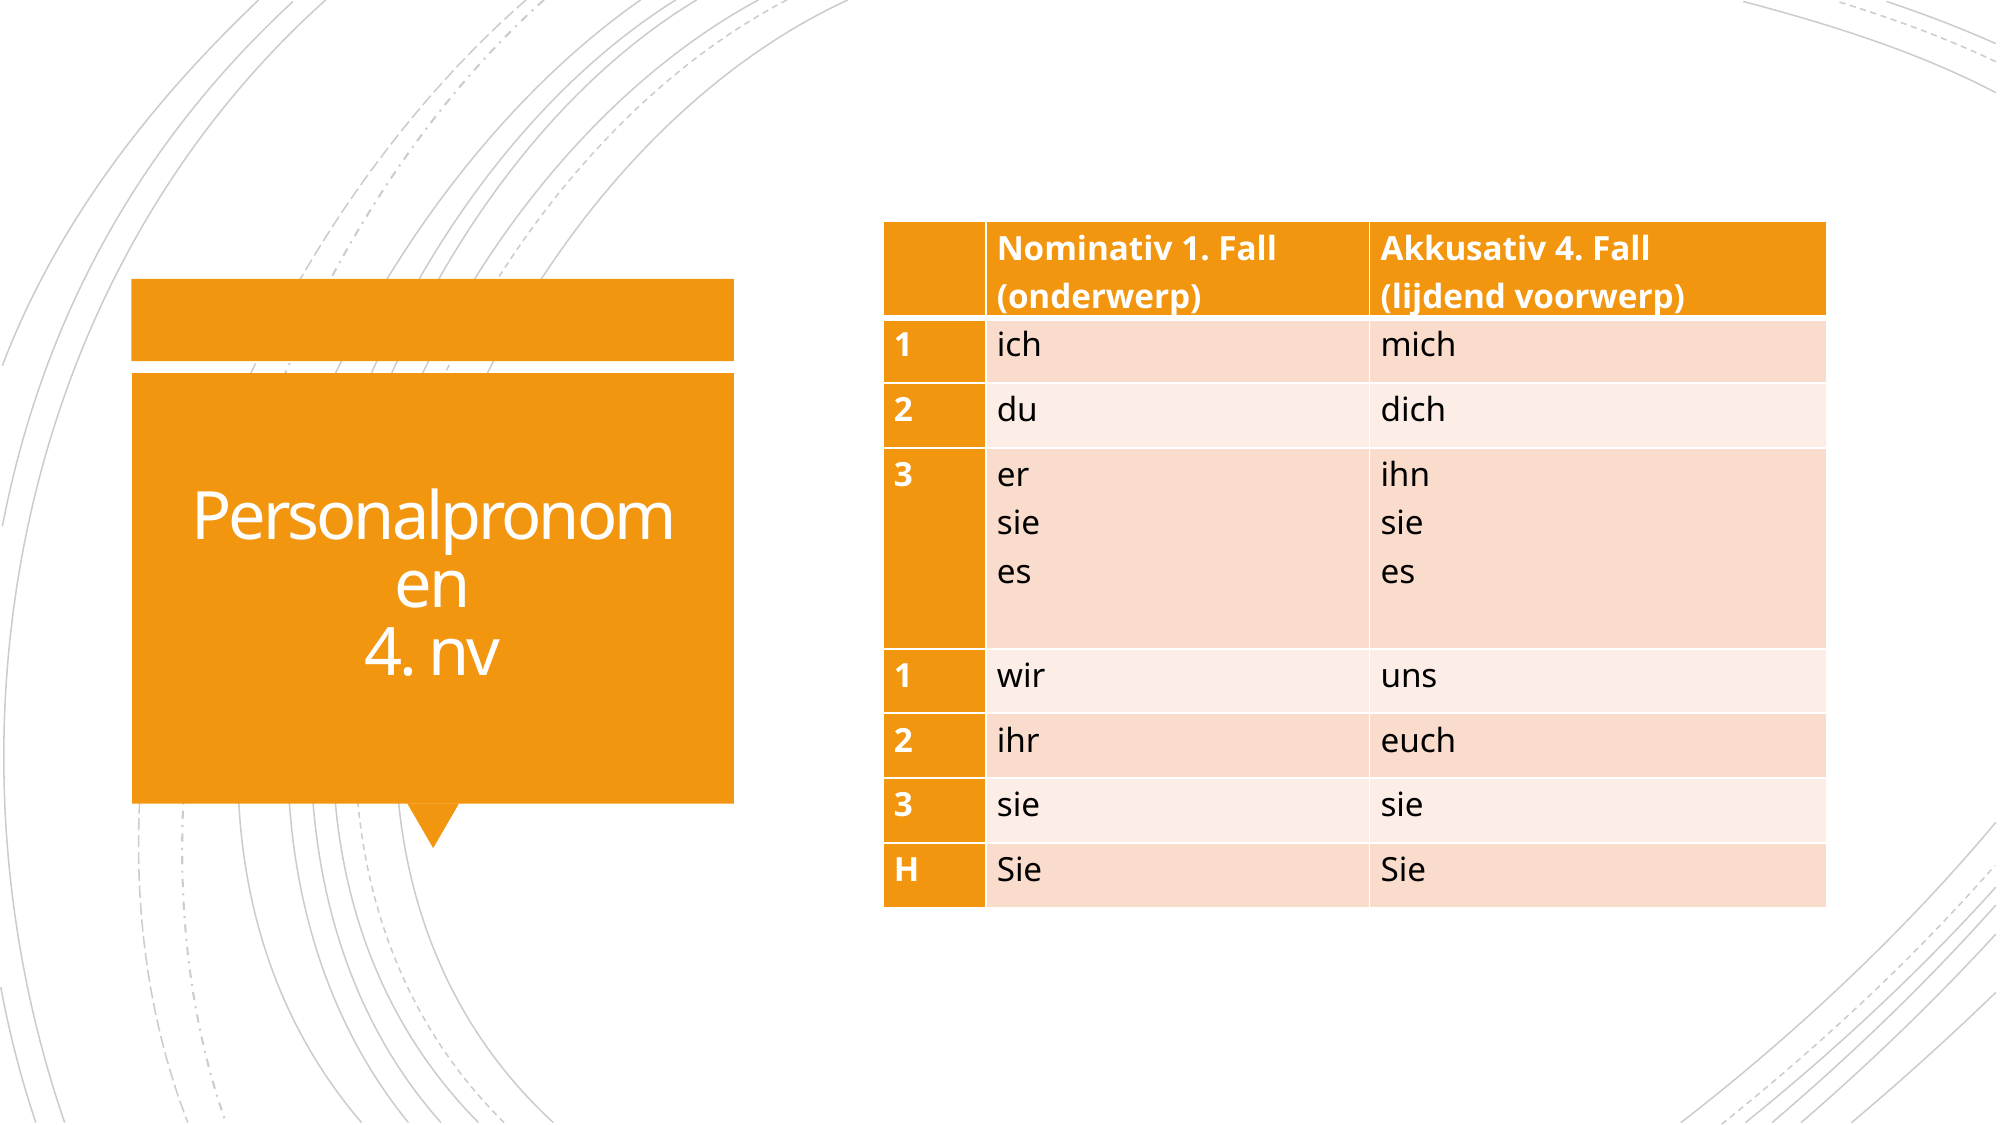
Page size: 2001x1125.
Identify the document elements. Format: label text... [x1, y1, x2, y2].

table_cell wir [987, 650, 1369, 712]
table_cell euch [1370, 714, 1826, 777]
table_cell 2 [884, 384, 985, 447]
table_cell sie [987, 779, 1369, 842]
table_cell Sie [1370, 844, 1826, 907]
table_cell uns [1370, 650, 1826, 712]
table_cell er sie es [987, 449, 1369, 648]
table_header Akkusativ 4. Fall (lijdend voorwerp) [1370, 222, 1826, 315]
table_cell mich [1370, 321, 1826, 382]
table_cell Sie [987, 844, 1369, 907]
table_cell du [987, 384, 1369, 447]
table_cell ich [987, 321, 1369, 382]
table_cell 3 [884, 779, 985, 842]
table_cell 1 [884, 321, 985, 382]
table_cell sie [1370, 779, 1826, 842]
table_header [884, 222, 985, 315]
table_cell 3 [884, 449, 985, 648]
table_header Nominativ 1. Fall (onderwerp) [987, 222, 1369, 315]
table_cell 1 [884, 650, 985, 712]
title Personalpronomen 4. nv [145, 385, 720, 789]
table_cell 2 [884, 714, 985, 777]
table_cell H [884, 844, 985, 907]
table_cell ihn sie es [1370, 449, 1826, 648]
table_cell dich [1370, 384, 1826, 447]
table_cell ihr [987, 714, 1369, 777]
